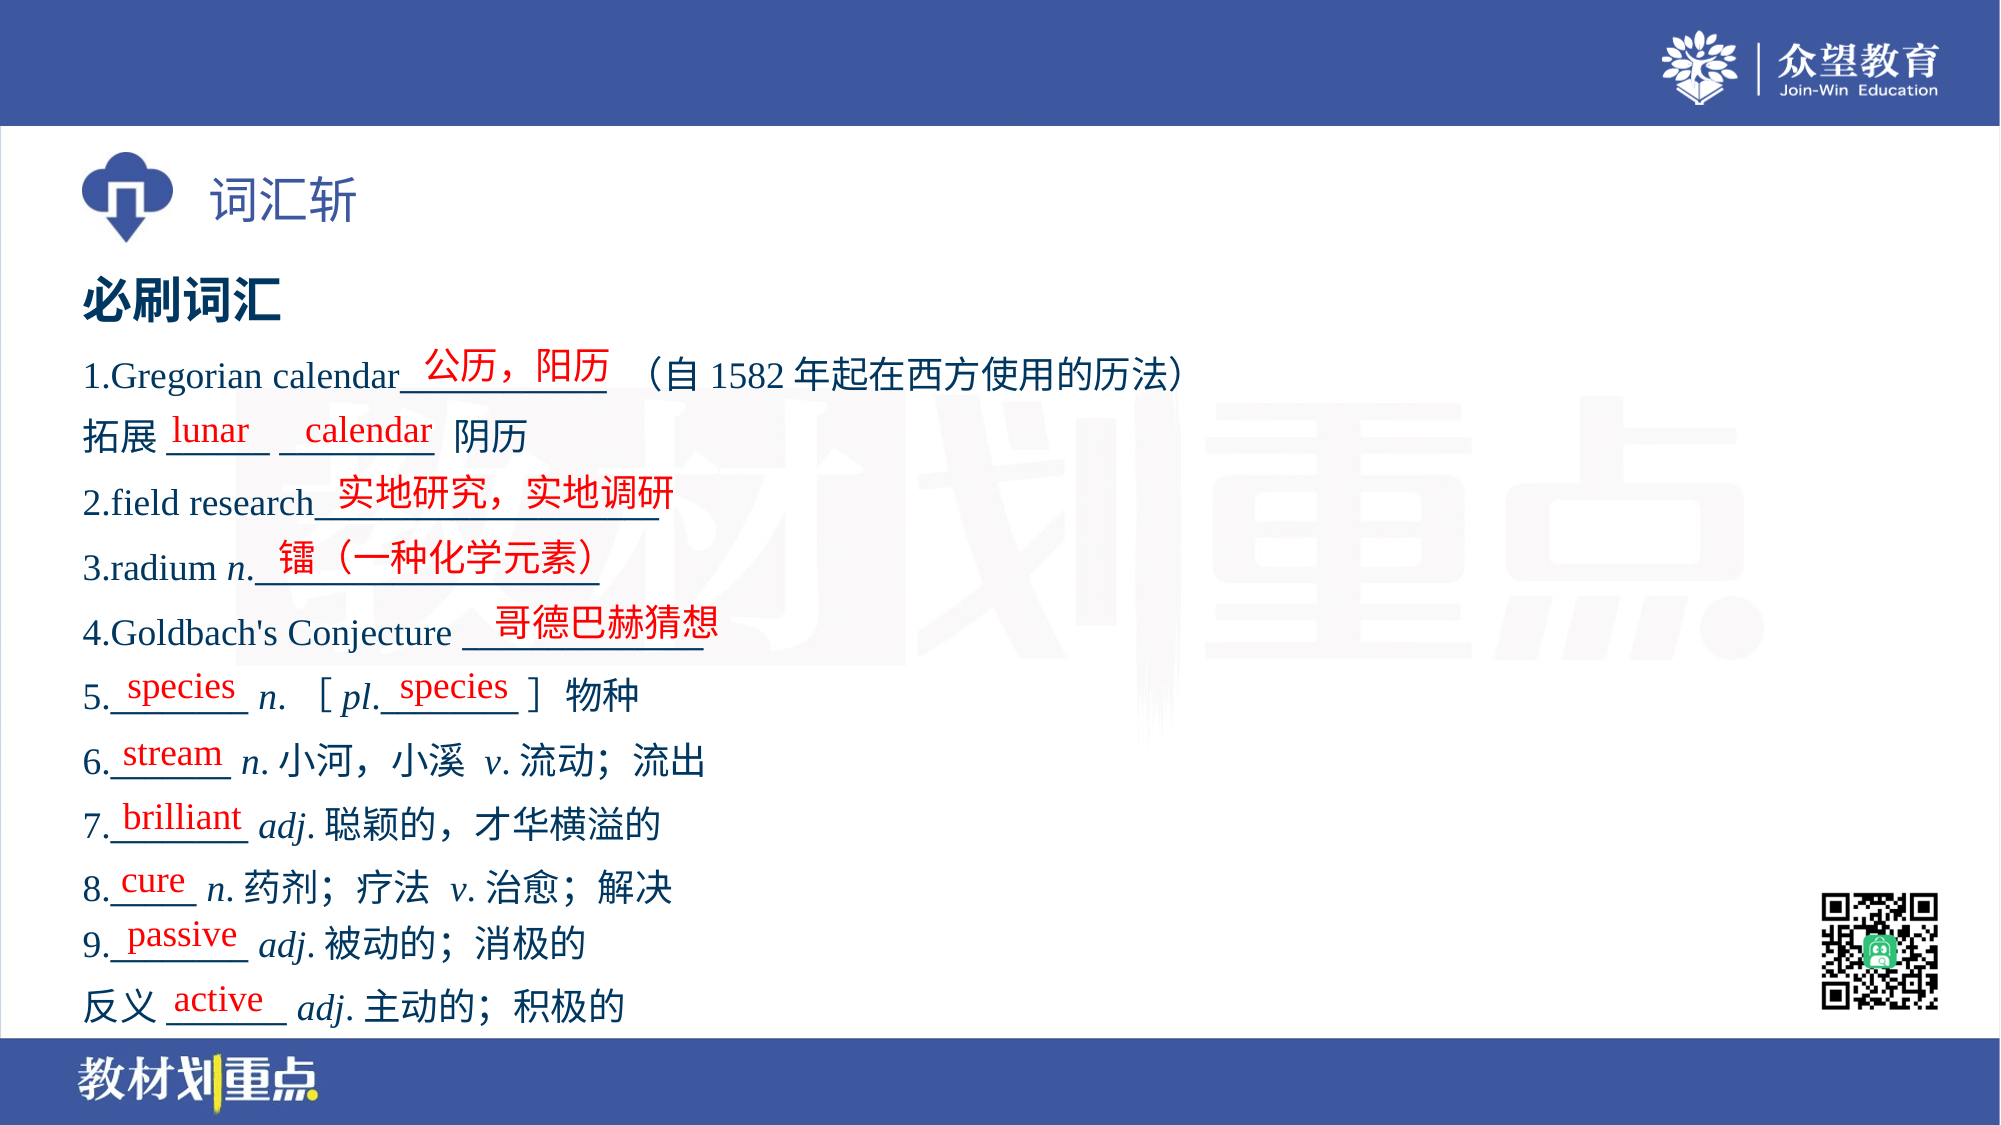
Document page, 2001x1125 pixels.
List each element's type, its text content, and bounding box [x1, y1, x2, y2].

text_box 必刷词汇 [82, 247, 1817, 324]
text_box brilliant [109, 776, 256, 832]
picture [0, 0, 2000, 1125]
text_box active [160, 958, 278, 1014]
text_box stream [109, 712, 237, 768]
text_box 实地研究，实地调研 [323, 454, 689, 509]
text_box lunar [158, 389, 263, 445]
text_box 2.field research____________________ 3.radium n.____________________ 4.Goldbach's Conjecture ______________ 5.________ n.［pl.________］物种 6._______ n.小河，小溪 v.流动；流出 7.________ adj.聪颖的，才华横溢的 8._____ n.药剂；疗法 v.治愈；解决 [82, 458, 1817, 900]
text_box species [113, 645, 250, 701]
text_box 公历，阳历 [409, 326, 625, 382]
text_box 镭（一种化学元素） [264, 518, 630, 574]
text_box calendar [291, 389, 447, 445]
text_box passive [113, 893, 252, 949]
text_box 1.Gregorian calendar____________ （自1582年起在西方使用的历法） 拓展______ _________ 阴历 [82, 331, 1817, 452]
text_box 9.________ adj.被动的；消极的 反义_______ adj.主动的；积极的 [82, 900, 1817, 1021]
text_box species [386, 645, 523, 701]
text_box 哥德巴赫猜想 [480, 583, 734, 639]
text_box cure [107, 839, 200, 895]
